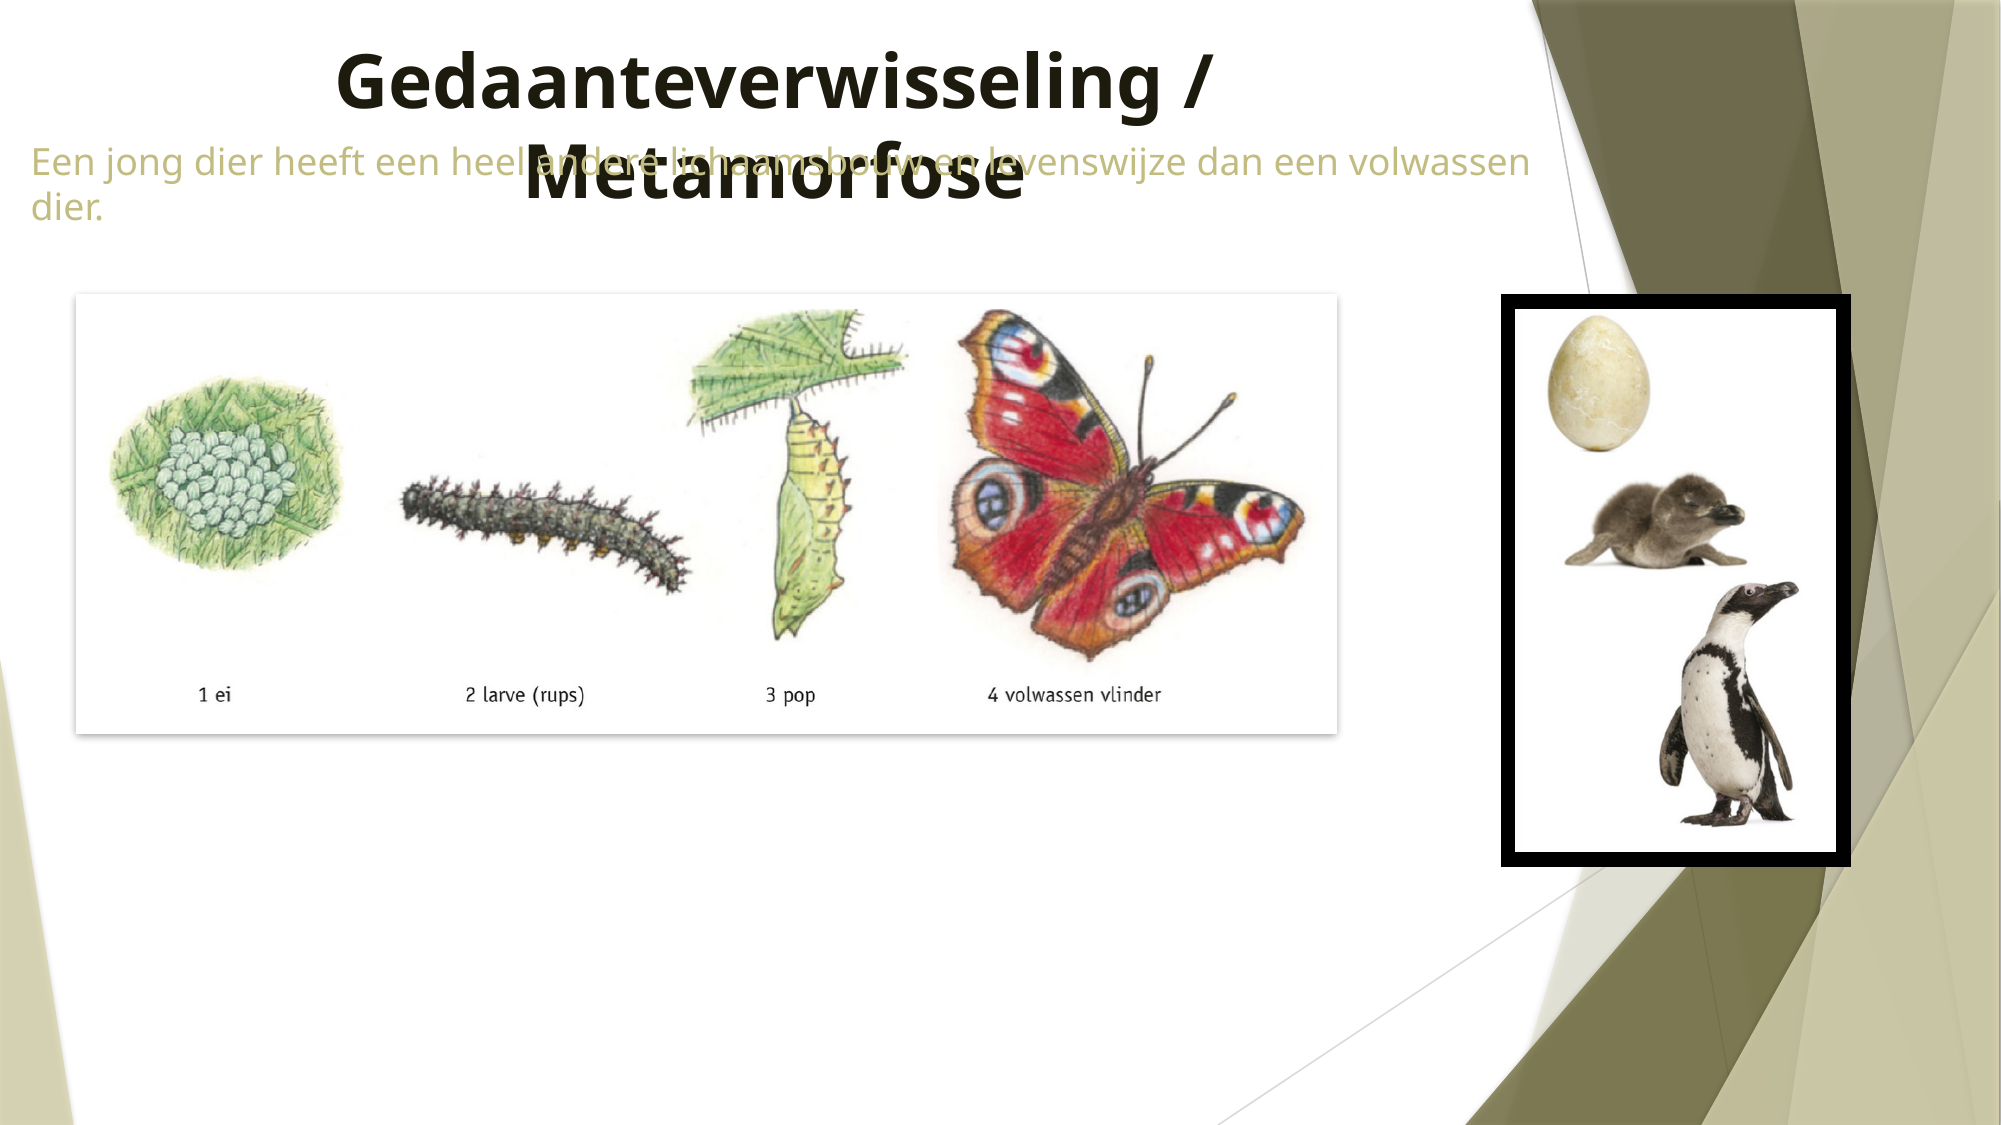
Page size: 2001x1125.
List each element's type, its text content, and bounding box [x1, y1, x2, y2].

text_box Een jong dier heeft een heel andere lichaamsbouw en levenswijze dan een volwassen dier. [15, 130, 1631, 281]
title Gedaanteverwisseling / Metamorfose [69, 25, 1480, 130]
picture [1514, 308, 1837, 853]
picture [90, 308, 1324, 720]
